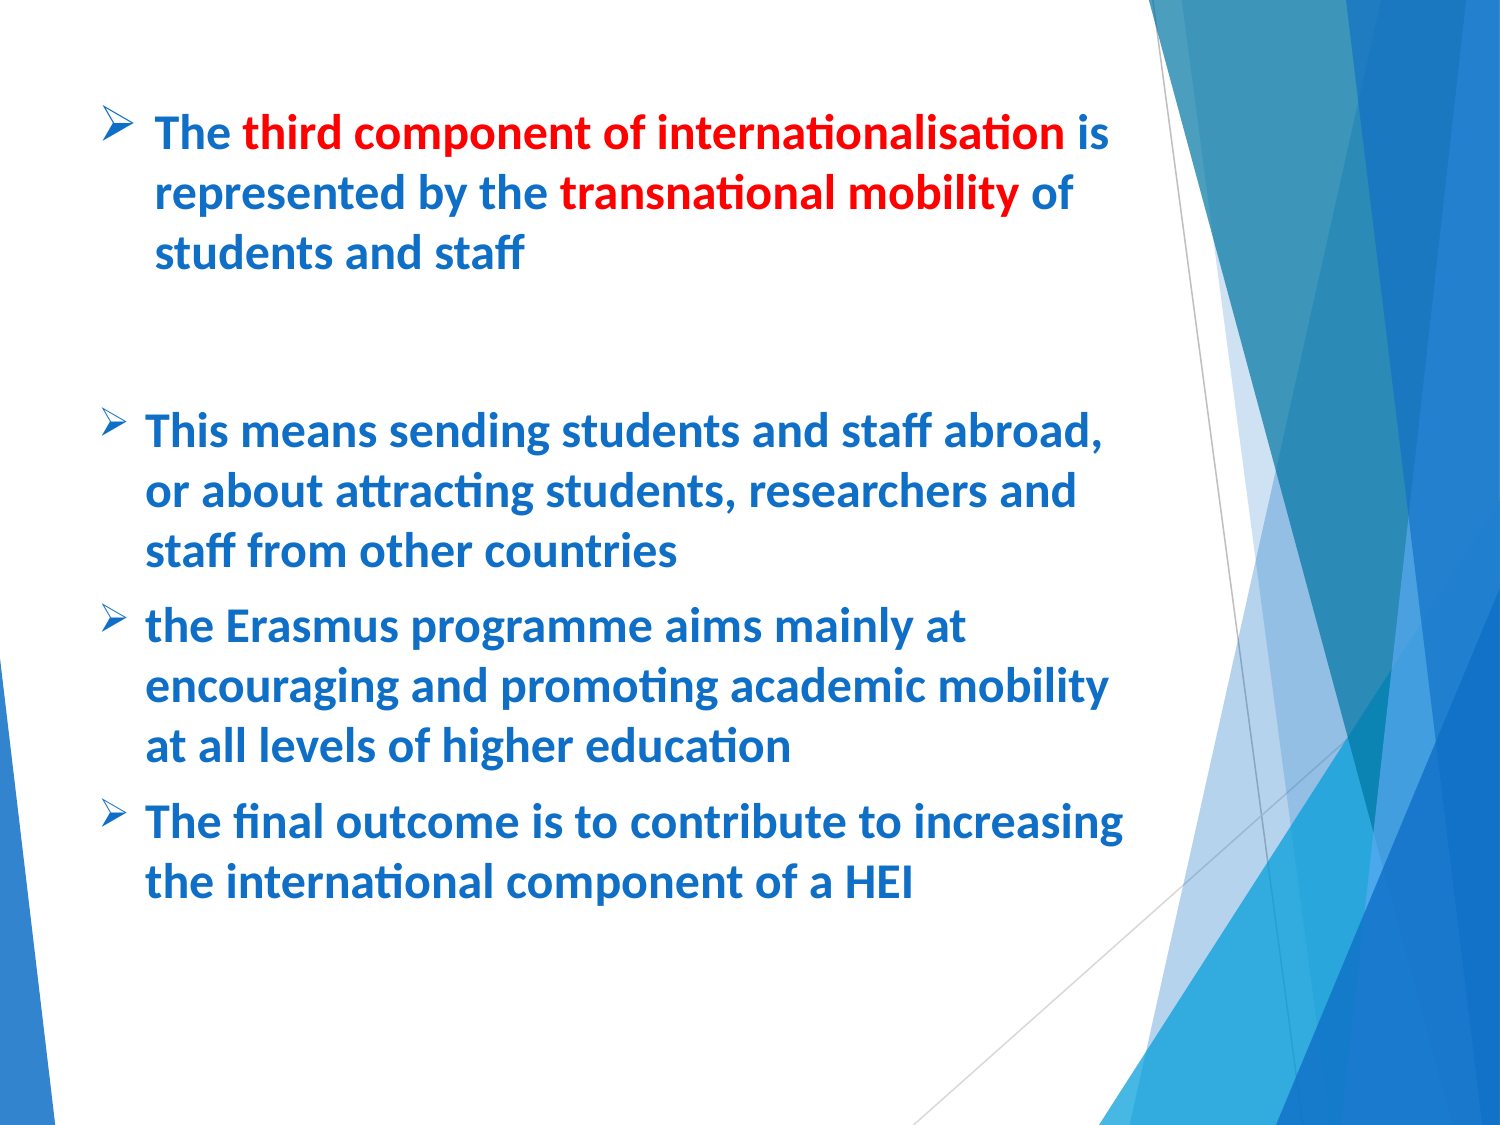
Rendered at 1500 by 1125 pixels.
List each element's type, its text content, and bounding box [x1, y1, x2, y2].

list This means sending students and staff abroad, or about attracting students, researchers and staff from other countries the Erasmus programme aims mainly at encouraging and promoting academic mobility at all levels of higher education The final outcome is to contribute to increasing the international component of a HEI [83, 314, 1141, 992]
title The third component of internationalisation is represented by the transnational mobility of students and staff [83, 99, 1141, 279]
